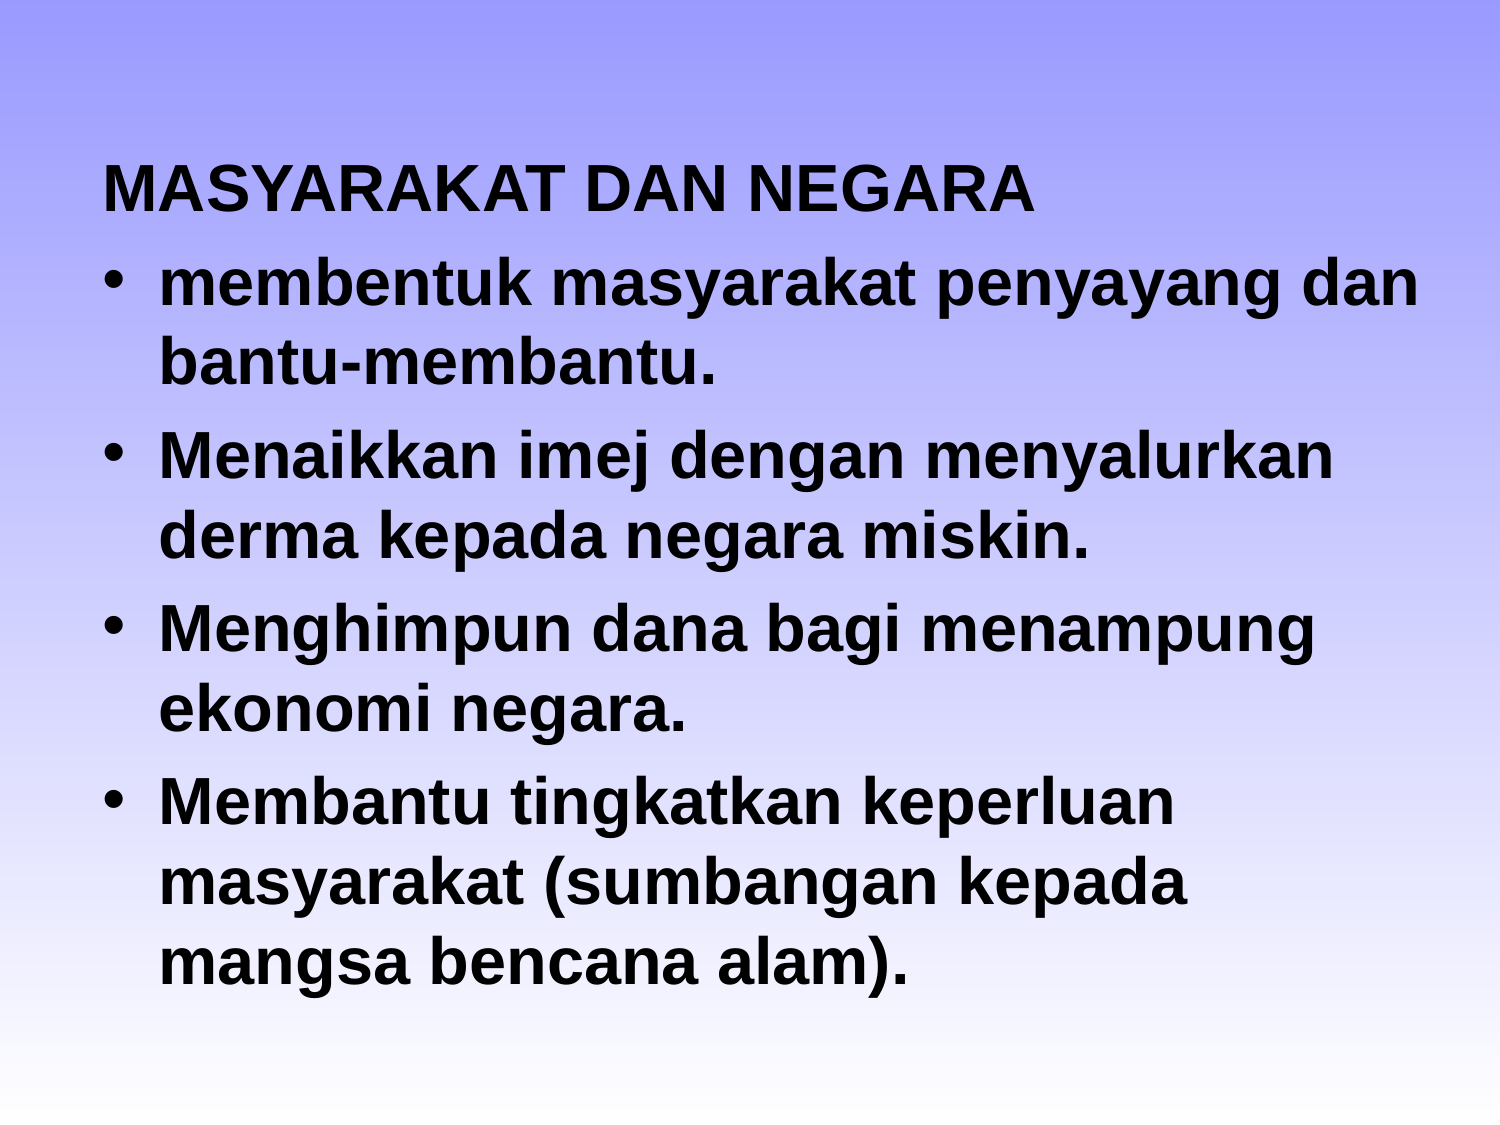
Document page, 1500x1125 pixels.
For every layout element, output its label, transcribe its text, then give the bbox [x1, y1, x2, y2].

list MASYARAKAT DAN NEGARA membentuk masyarakat penyayang dan bantu-membantu. Menaikkan imej dengan menyalurkan derma kepada negara miskin. Menghimpun dana bagi menampung ekonomi negara. Membantu tingkatkan keperluan masyarakat (sumbangan kepada mangsa bencana alam). [87, 137, 1438, 880]
